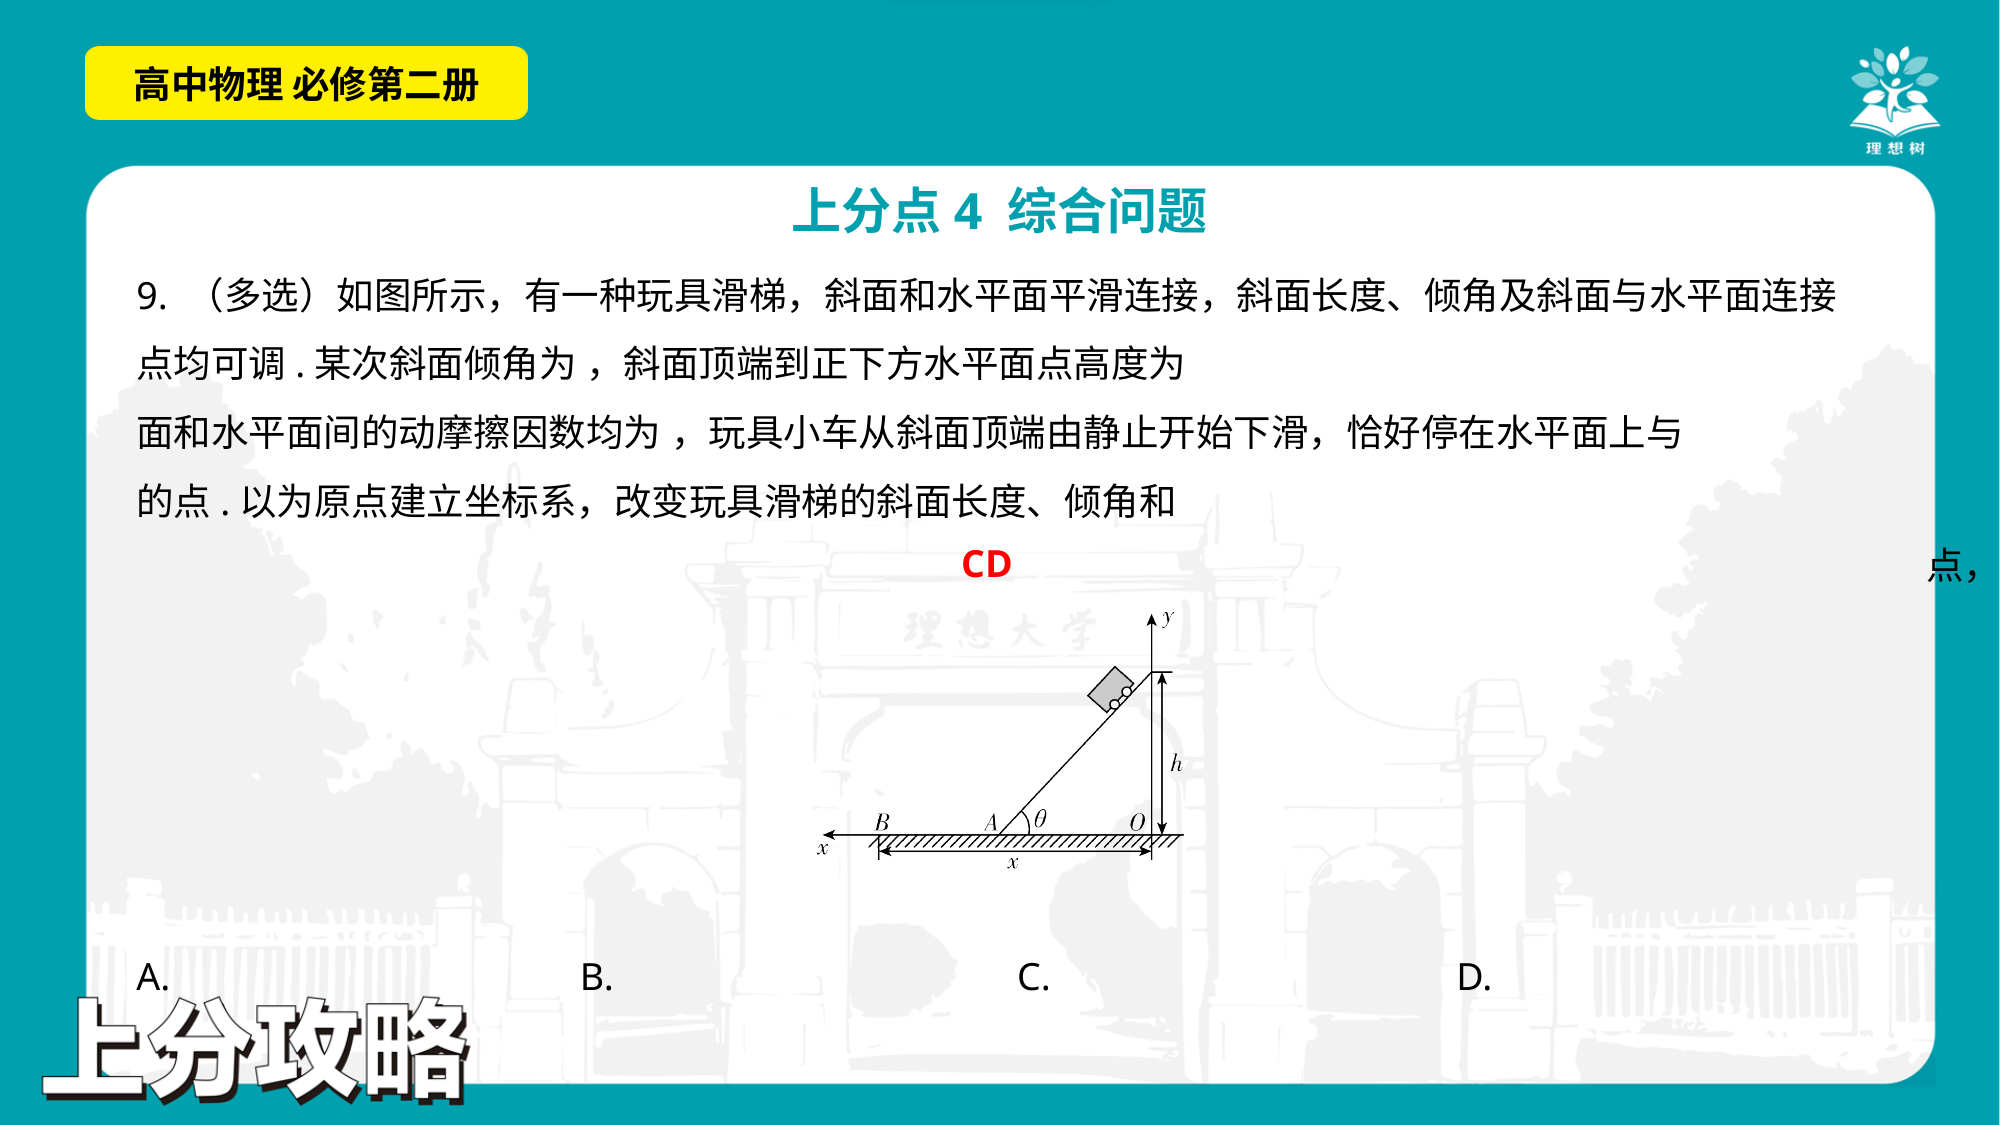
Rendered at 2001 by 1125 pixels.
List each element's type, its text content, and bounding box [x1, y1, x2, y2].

picture [0, 0, 2000, 1125]
text_box CD [946, 520, 1028, 579]
